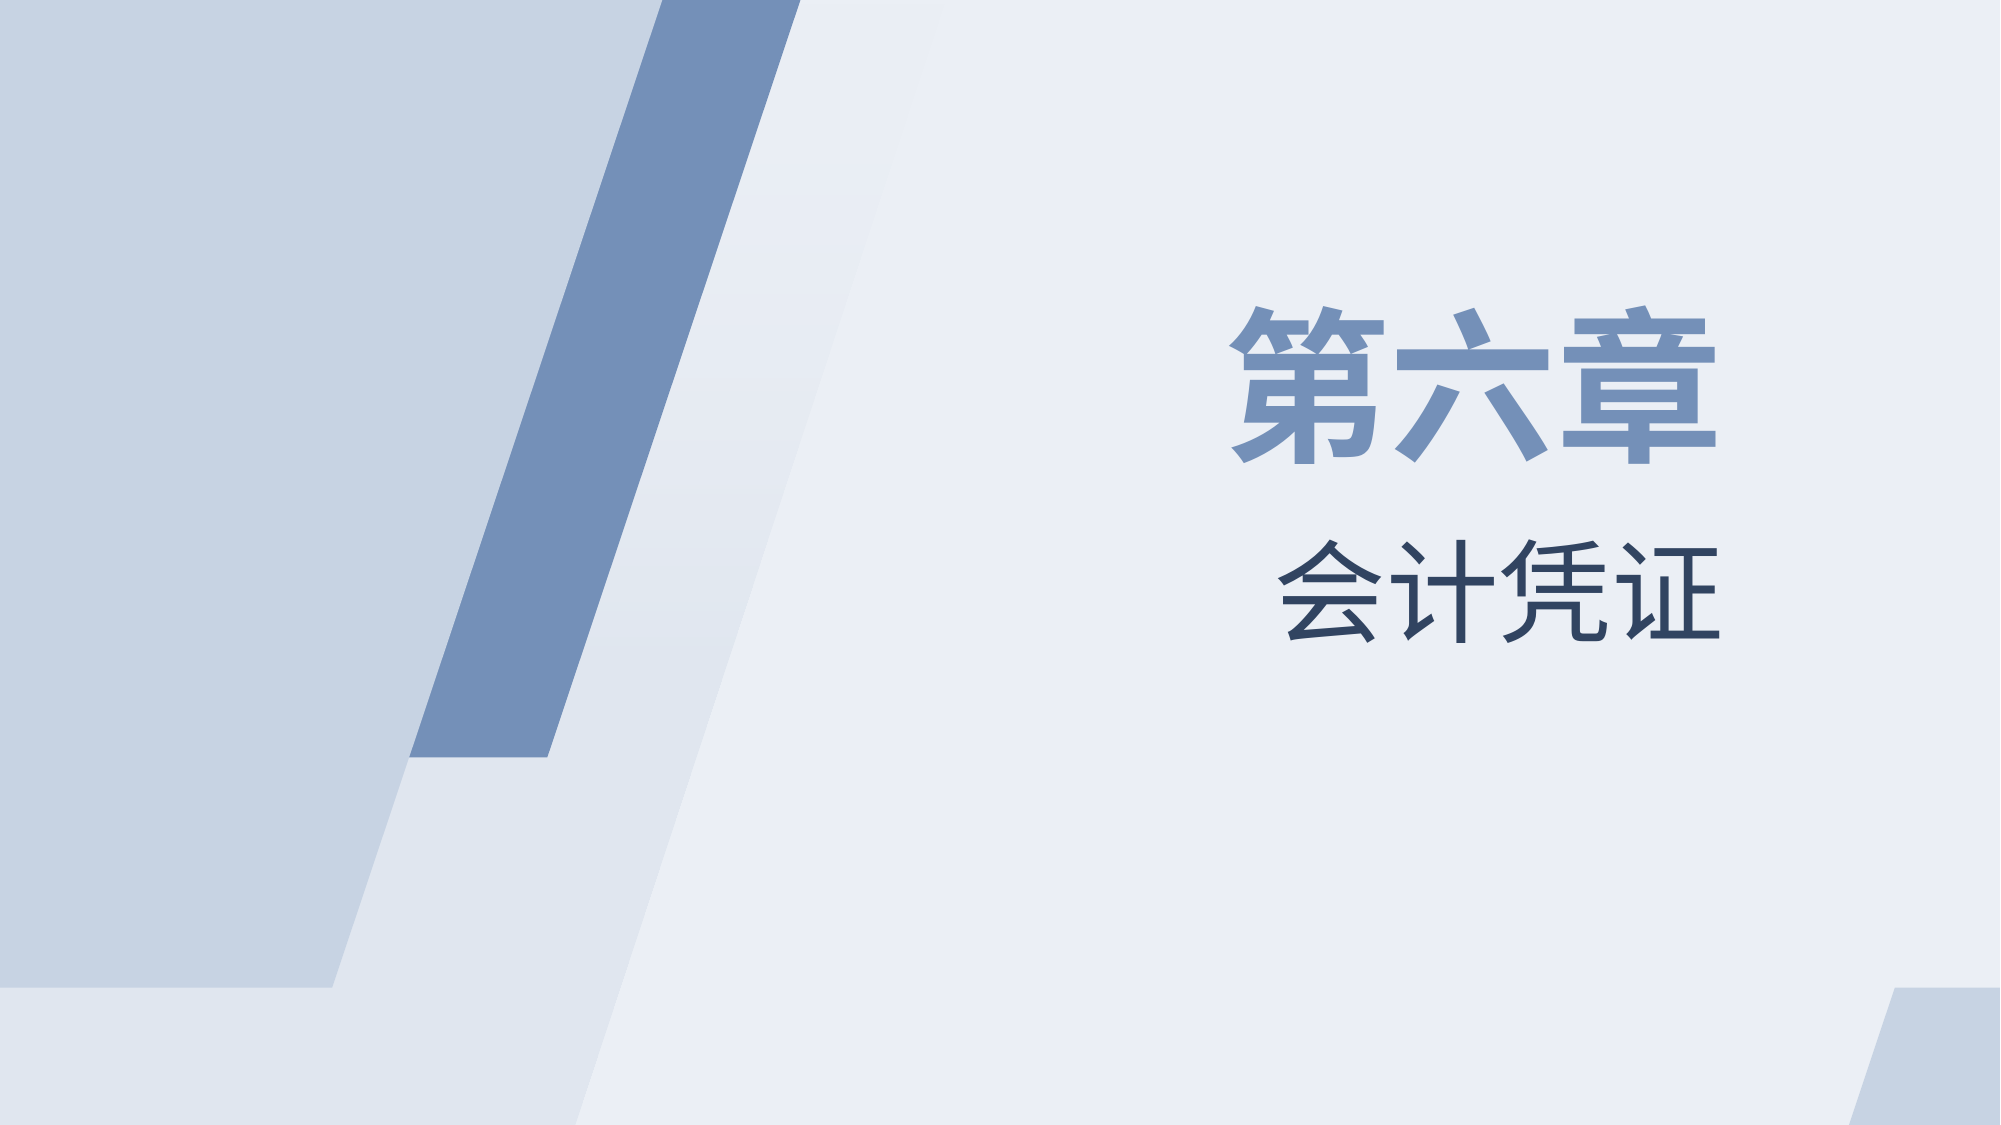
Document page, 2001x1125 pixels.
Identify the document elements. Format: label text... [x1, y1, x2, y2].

list 第六章 [880, 212, 1724, 483]
title 会计凭证 [881, 522, 1724, 854]
